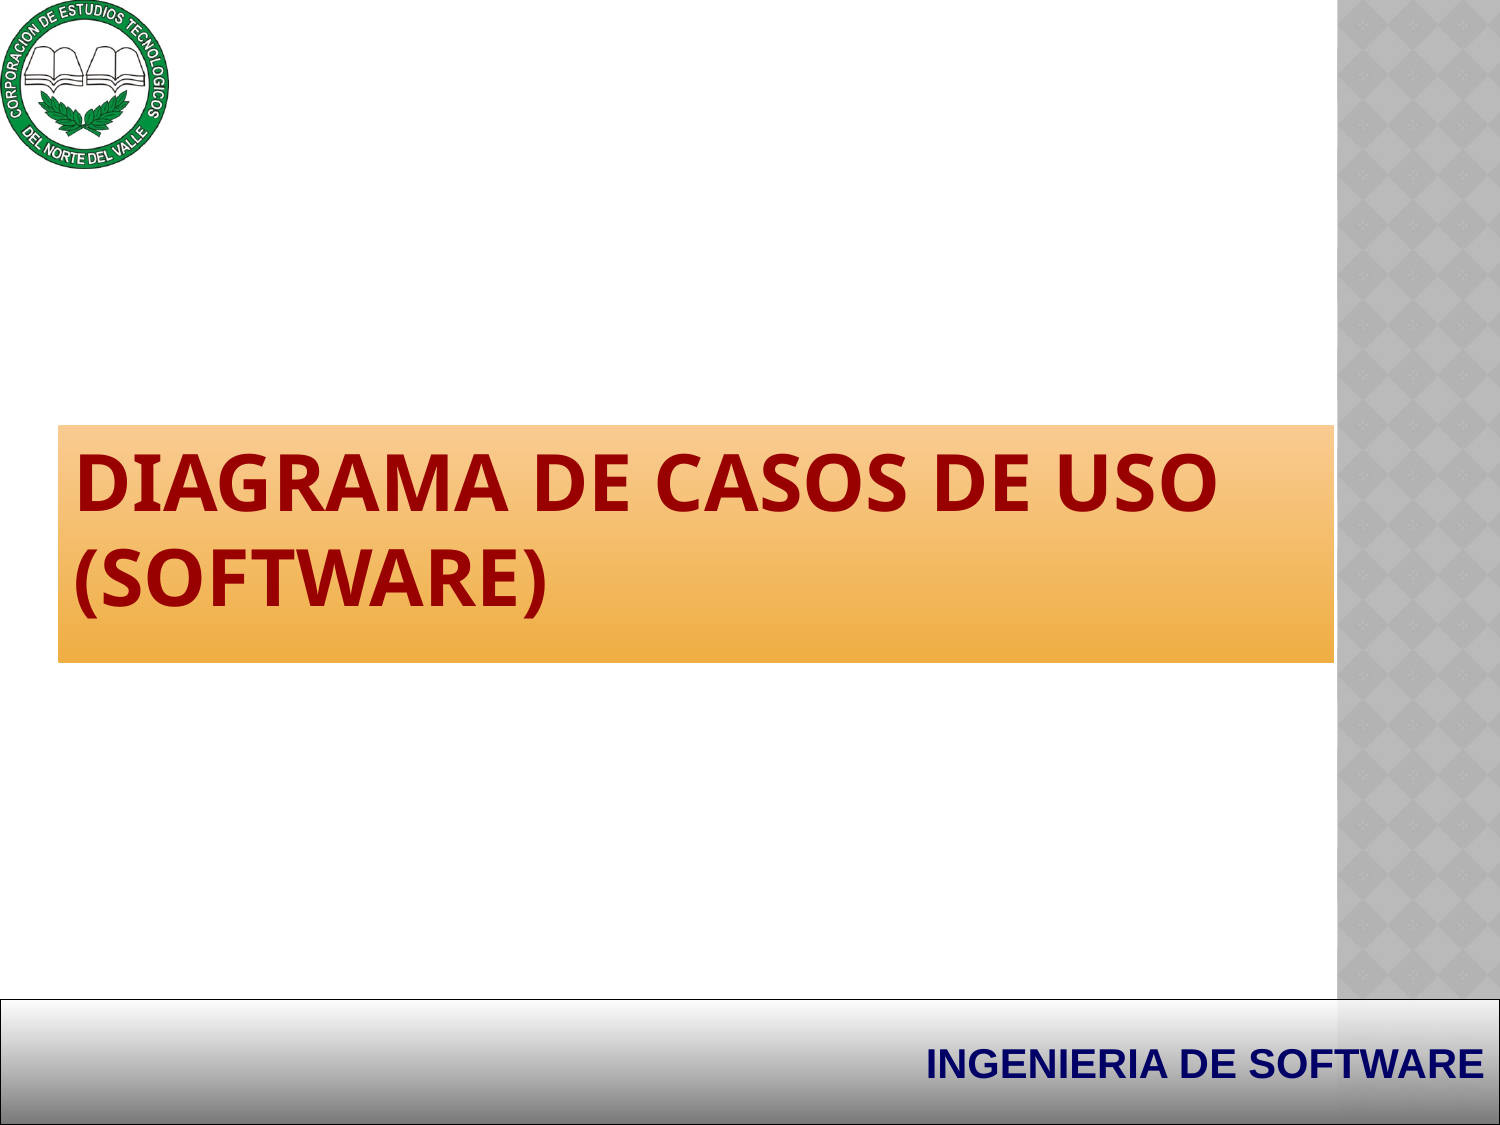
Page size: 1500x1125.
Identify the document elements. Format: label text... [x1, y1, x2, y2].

picture [0, 0, 169, 169]
title Diagrama de Casos de Uso (software) [58, 425, 1334, 663]
